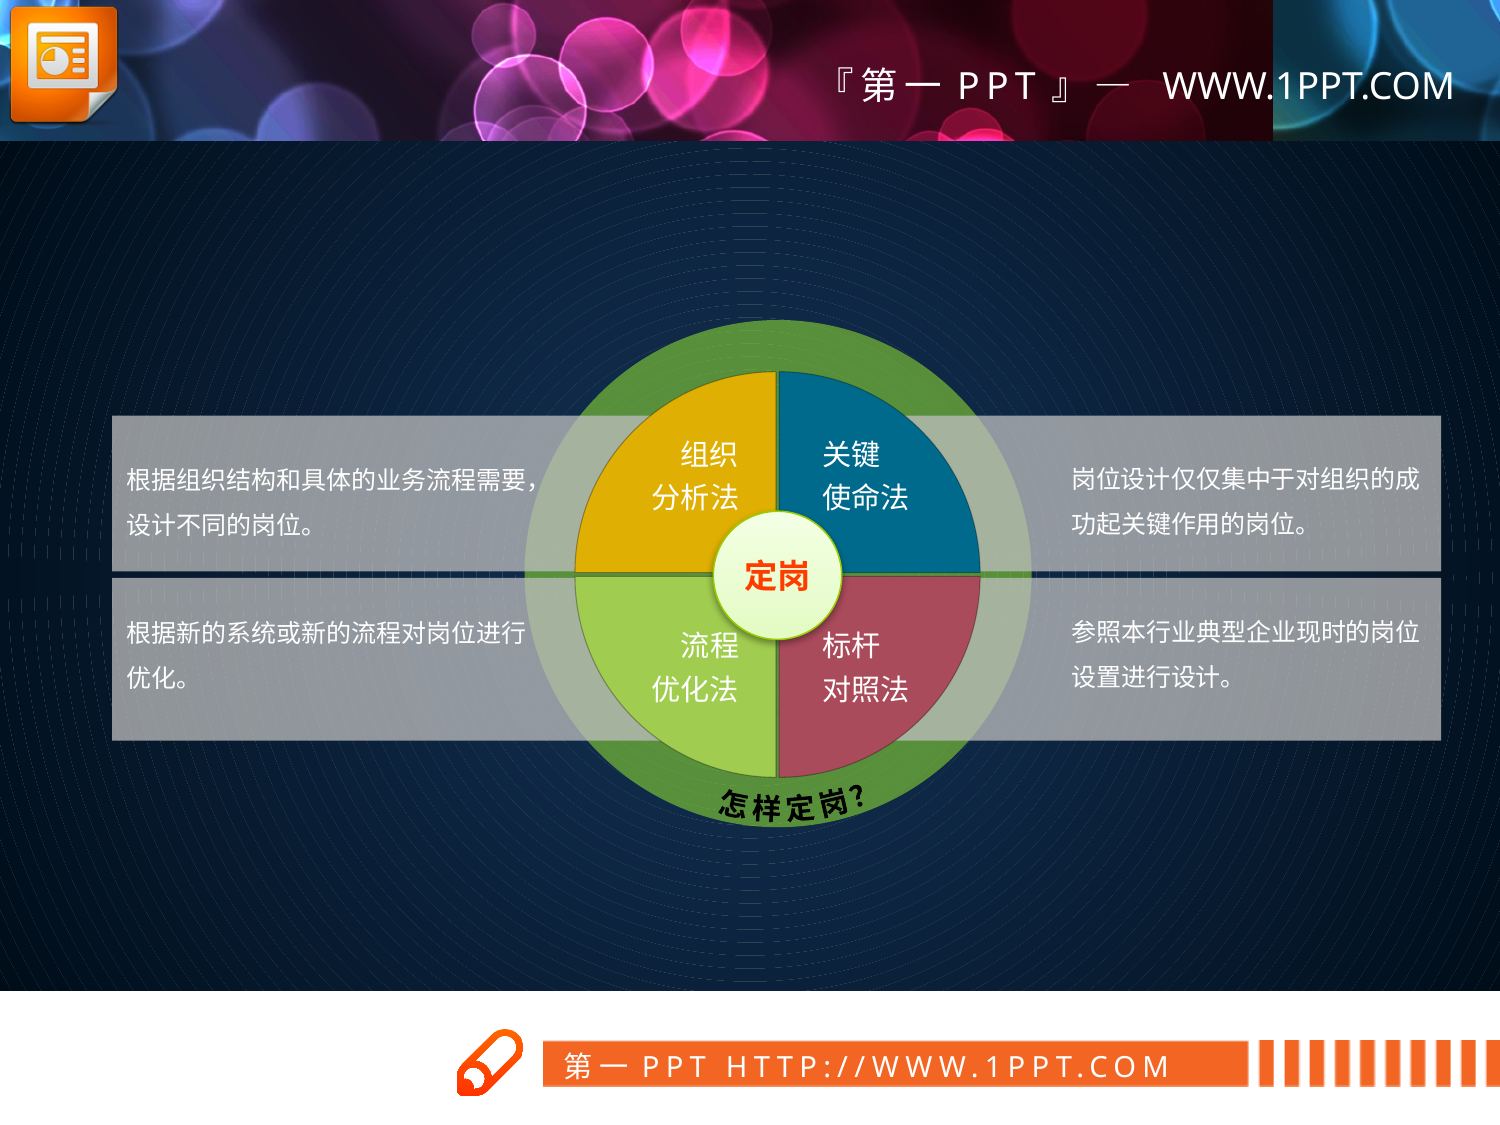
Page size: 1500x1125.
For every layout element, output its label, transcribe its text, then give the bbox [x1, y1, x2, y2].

text_box [779, 371, 981, 573]
text_box [580, 319, 976, 509]
text_box [574, 576, 776, 778]
text_box 根据组织结构和具体的业务流程需要，设计不同的岗位。 [115, 434, 556, 555]
text_box [112, 415, 650, 572]
text_box [779, 634, 962, 778]
text_box 流程 优化法 [613, 618, 740, 662]
text_box [524, 572, 707, 577]
text_box 根据新的系统或新的流程对岗位进行优化。 [115, 592, 551, 703]
text_box [836, 576, 981, 656]
text_box 组织 分析法 [634, 427, 740, 485]
picture [0, 0, 1500, 141]
text_box 参照本行业典型企业现时的岗位设置进行设计。 [1059, 591, 1442, 702]
text_box 定岗 [712, 510, 843, 641]
picture [543, 1040, 1500, 1087]
text_box 关键 使命法 [822, 427, 948, 471]
text_box [848, 572, 1032, 577]
text_box [587, 649, 969, 828]
text_box [905, 415, 1442, 572]
text_box [574, 371, 776, 573]
text_box 岗位设计仅仅集中于对组织的成功起关键作用的岗位。 [1059, 438, 1442, 549]
text_box [112, 577, 659, 741]
text_box [896, 577, 1442, 741]
text_box 标杆 对照法 [822, 618, 964, 660]
